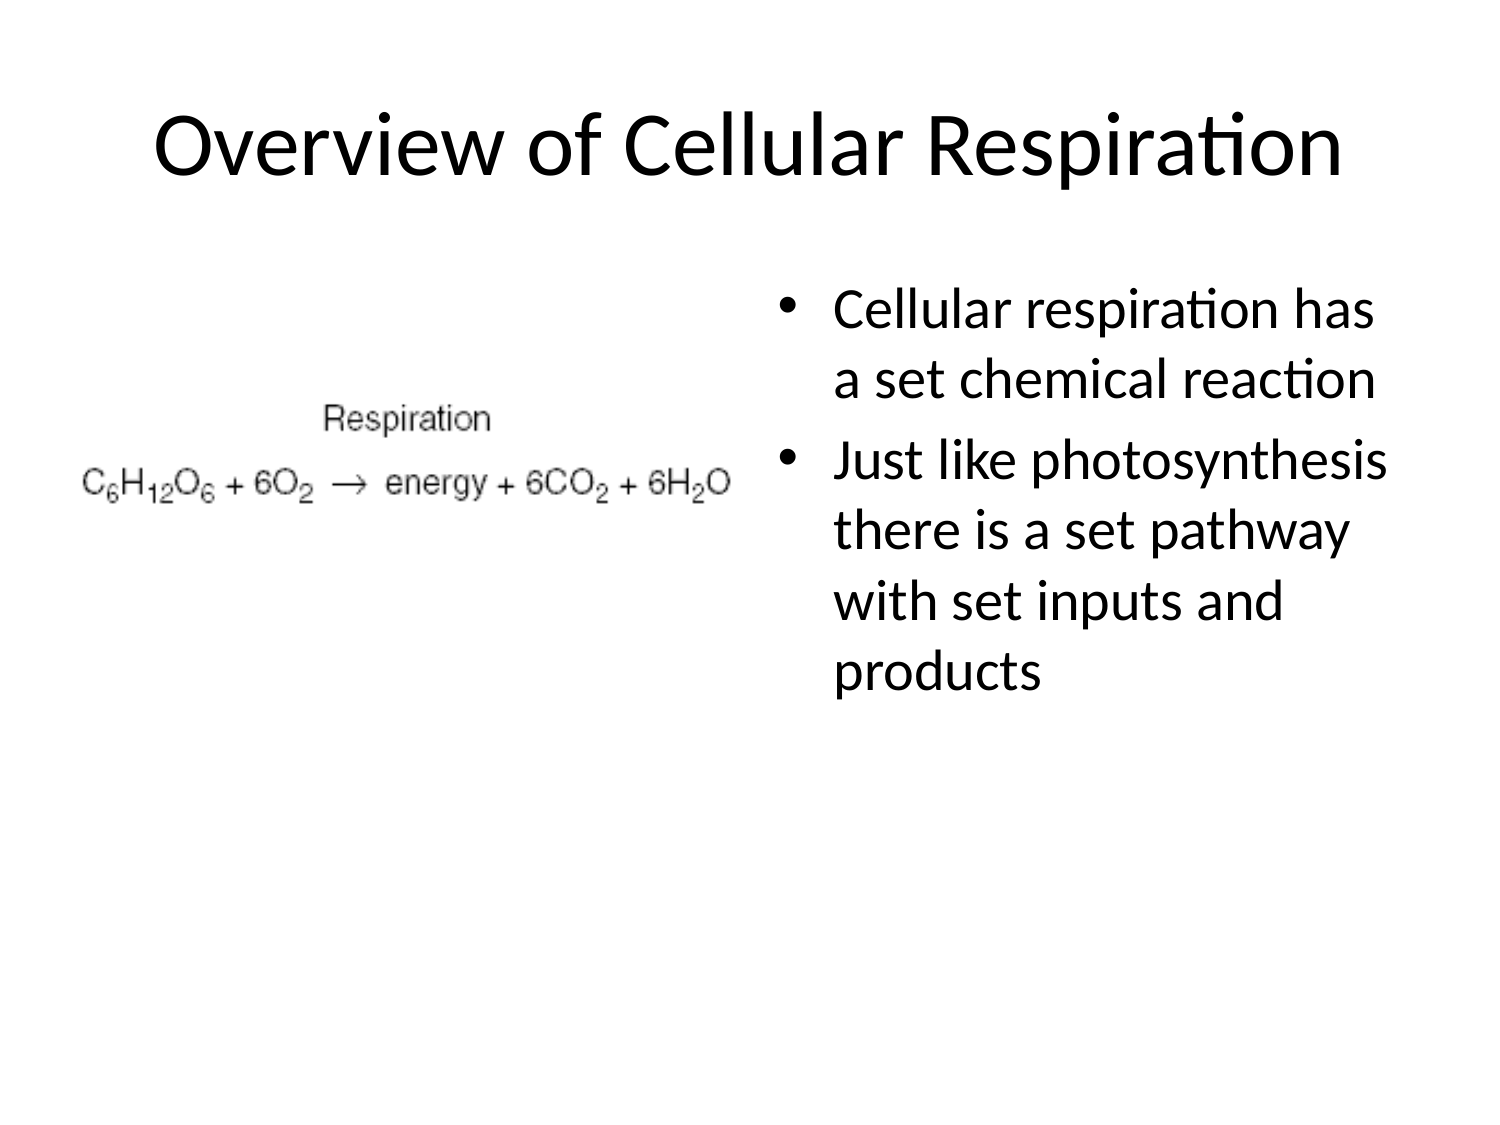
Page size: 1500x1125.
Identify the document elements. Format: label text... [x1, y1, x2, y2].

list Cellular respiration has a set chemical reaction Just like photosynthesis there is a set pathway with set inputs and products [762, 262, 1425, 1005]
picture [62, 380, 759, 519]
title Overview of Cellular Respiration [75, 45, 1425, 233]
